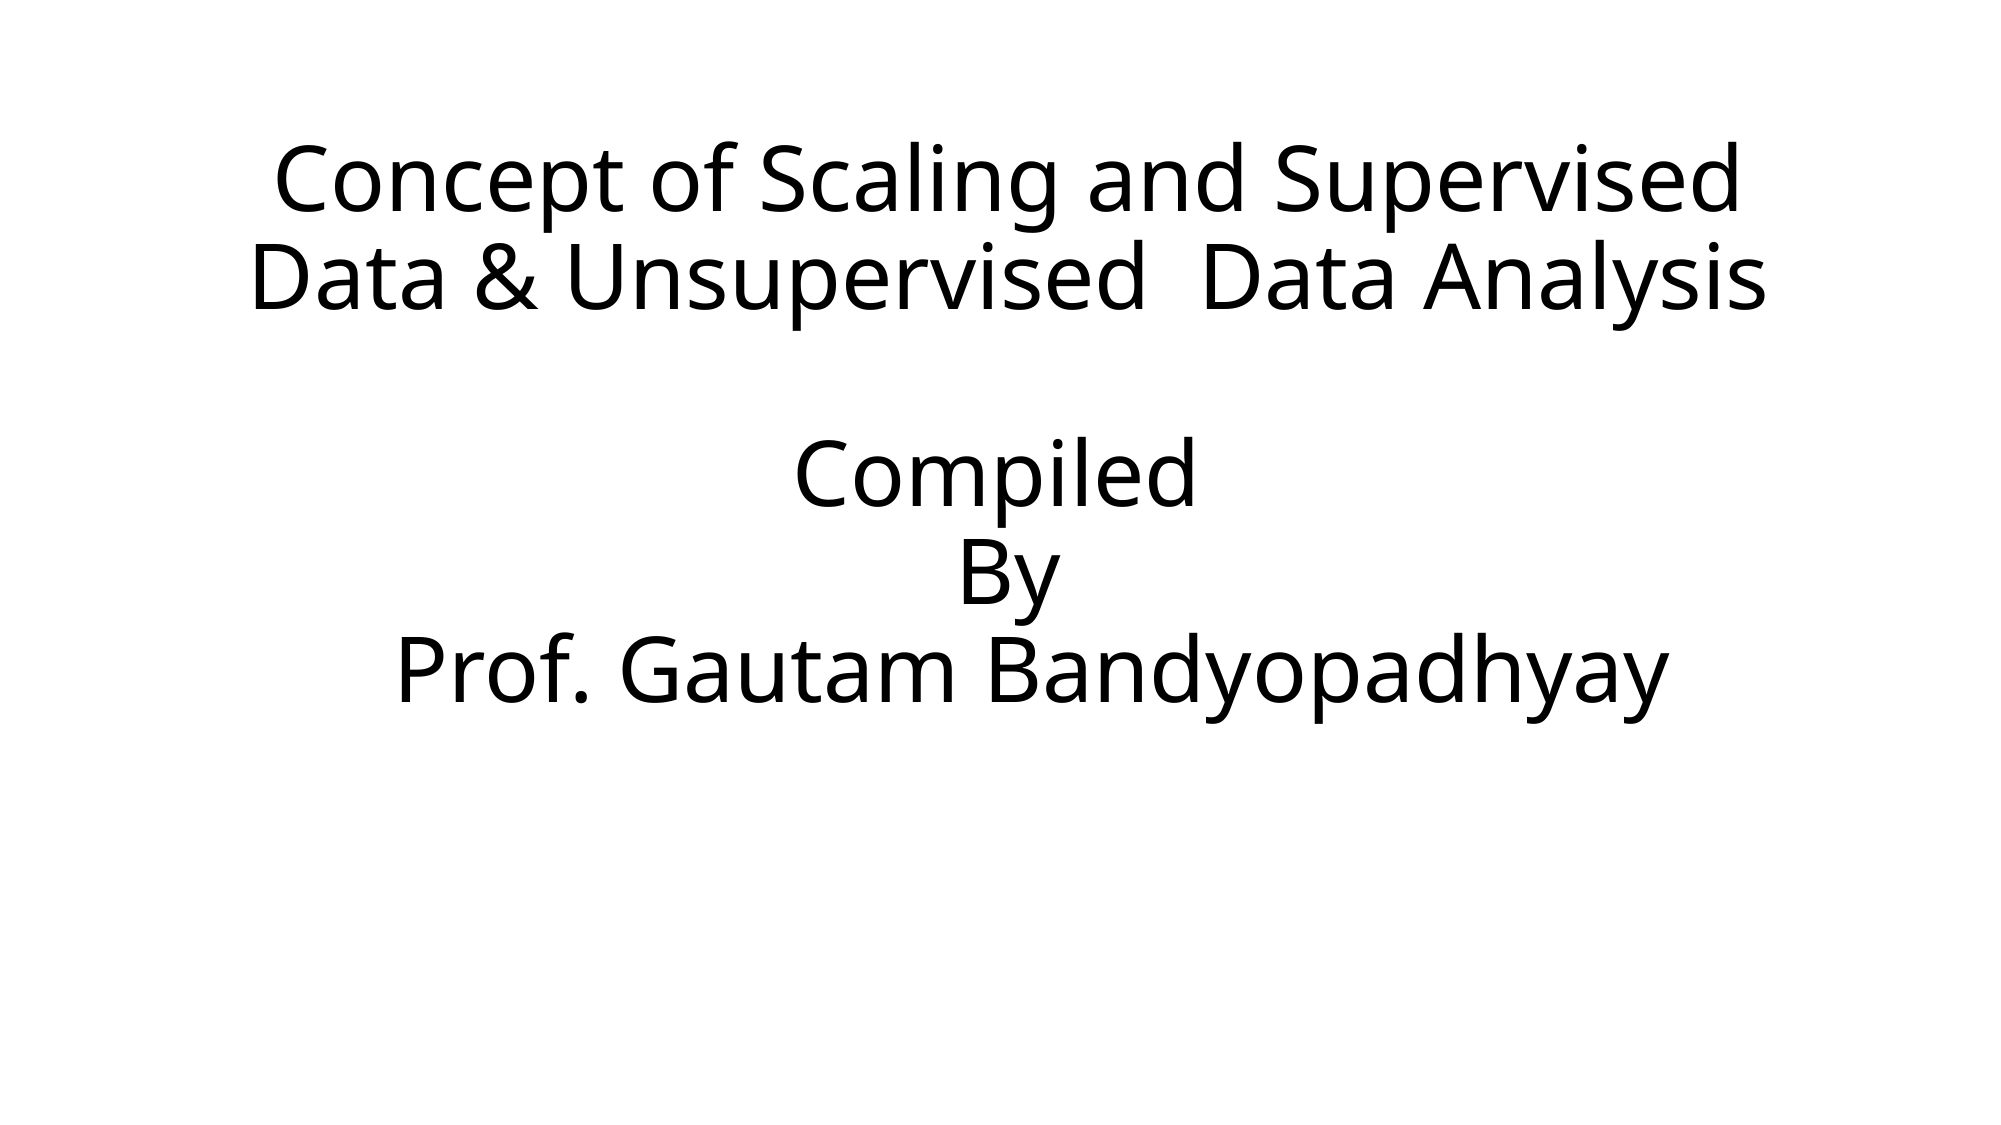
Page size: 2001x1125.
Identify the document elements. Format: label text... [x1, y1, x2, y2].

title Concept of Scaling and Supervised Data & Unsupervised Data Analysis Compiled By Prof. Gautam Bandyopadhyay [232, 95, 1785, 829]
